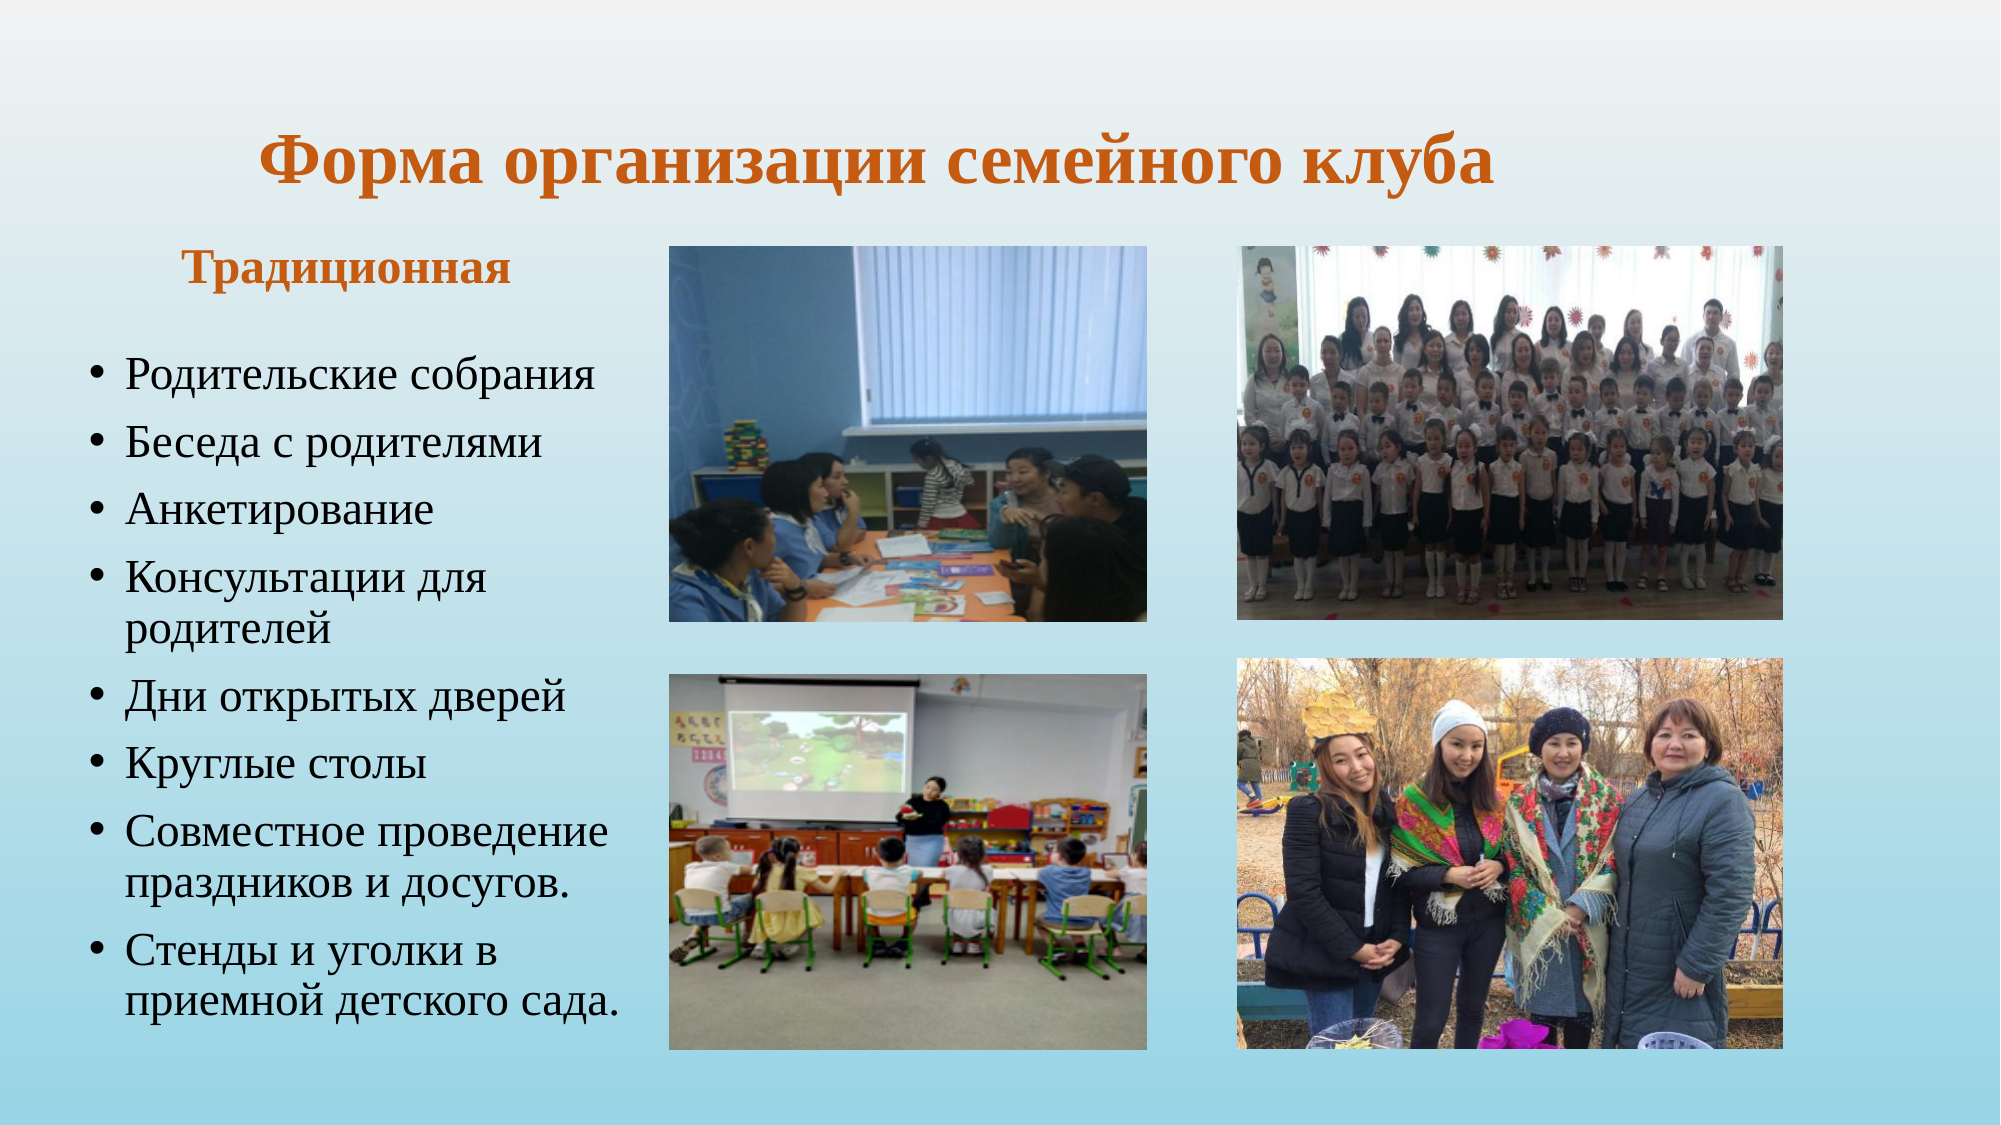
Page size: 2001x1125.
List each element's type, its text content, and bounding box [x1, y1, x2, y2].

list Родительские собрания Беседа с родителями Анкетирование Консультации для родителей Дни открытых дверей Круглые столы Совместное проведение праздников и досугов. Стенды и уголки в приемной детского сада. [74, 341, 646, 1082]
picture [669, 674, 1147, 1050]
picture [1237, 658, 1783, 1049]
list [1237, 246, 1783, 620]
list Традиционная [0, 192, 719, 302]
title Форма организации семейного клуба [243, 112, 1887, 207]
picture [669, 246, 1147, 622]
